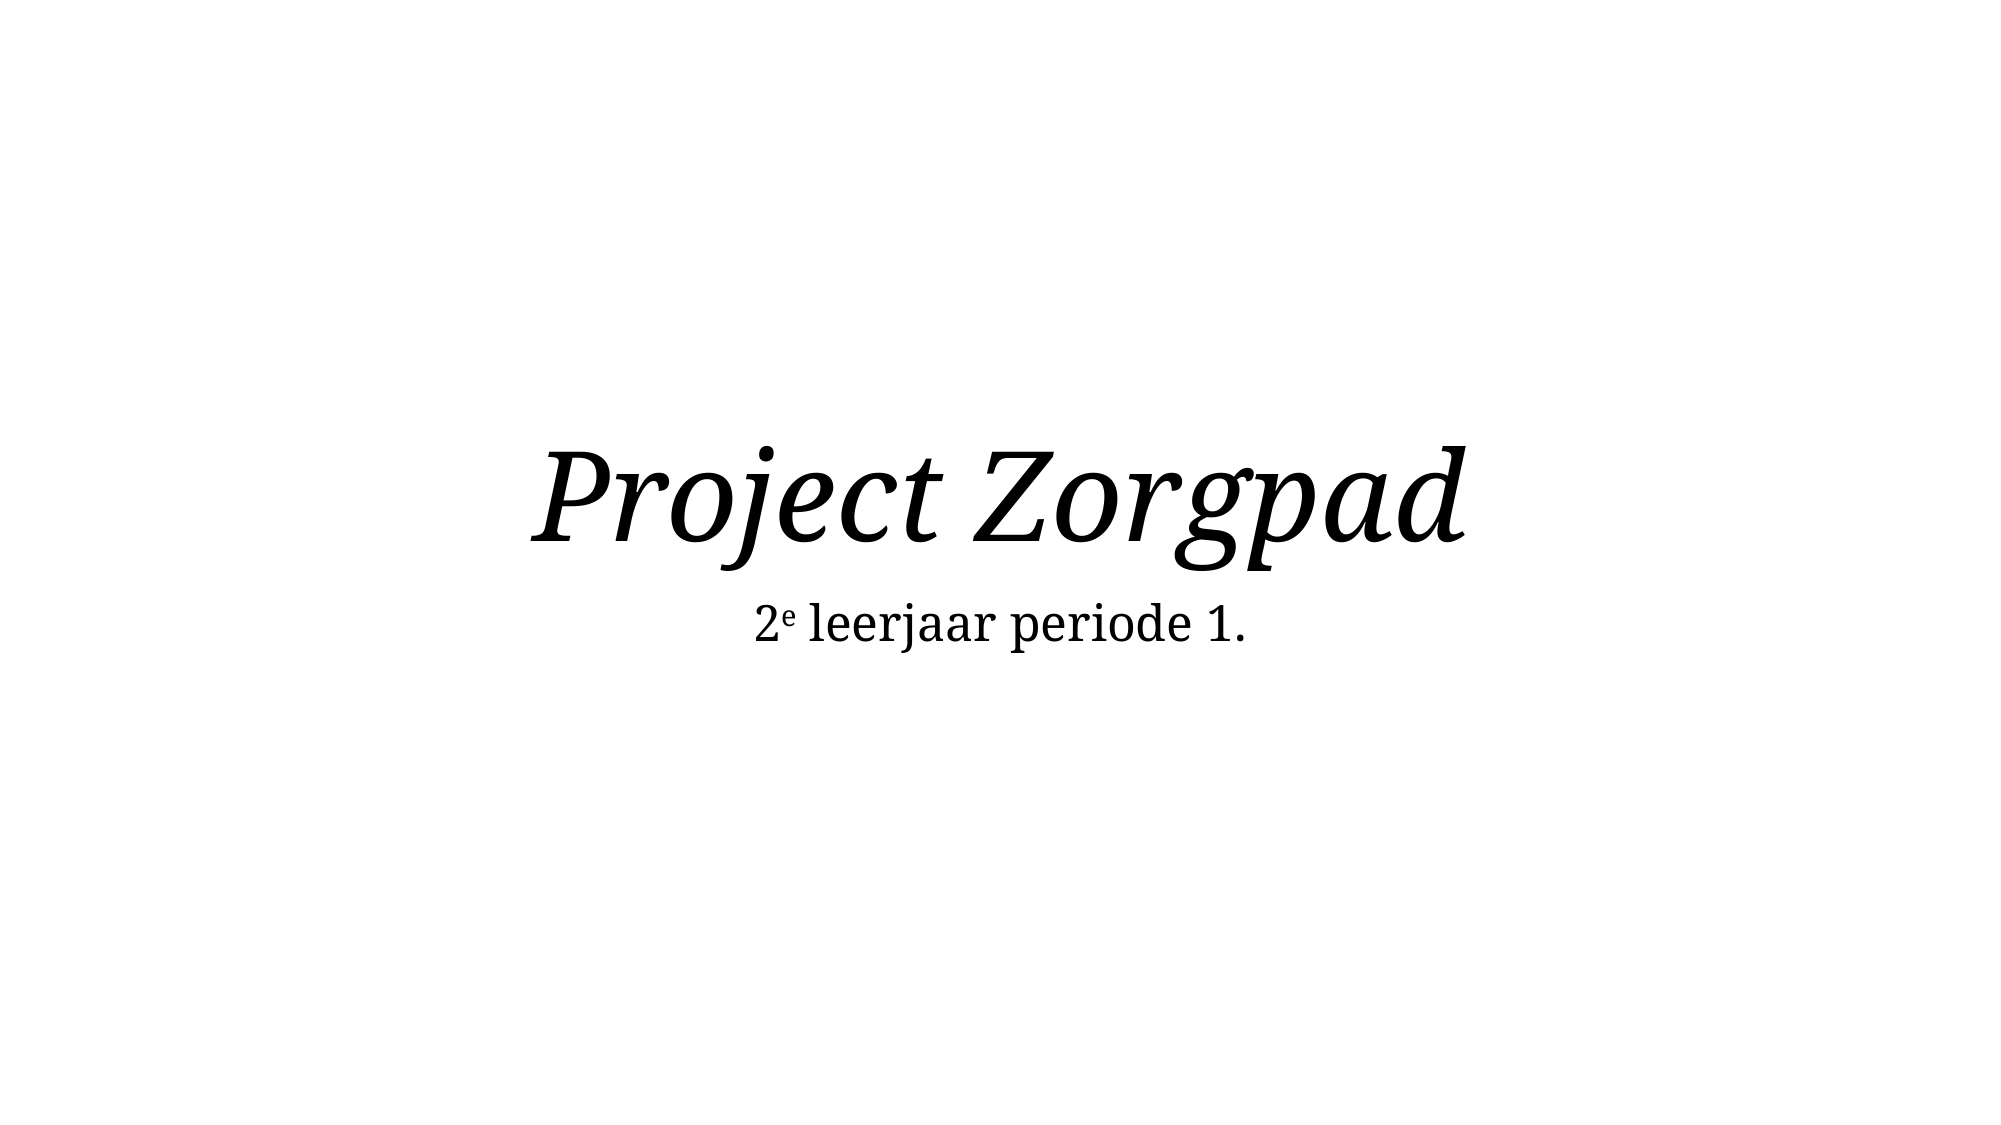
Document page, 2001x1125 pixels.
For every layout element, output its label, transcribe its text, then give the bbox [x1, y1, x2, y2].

title Project Zorgpad [249, 184, 1750, 576]
subtitle 2e leerjaar periode 1. [249, 590, 1750, 863]
